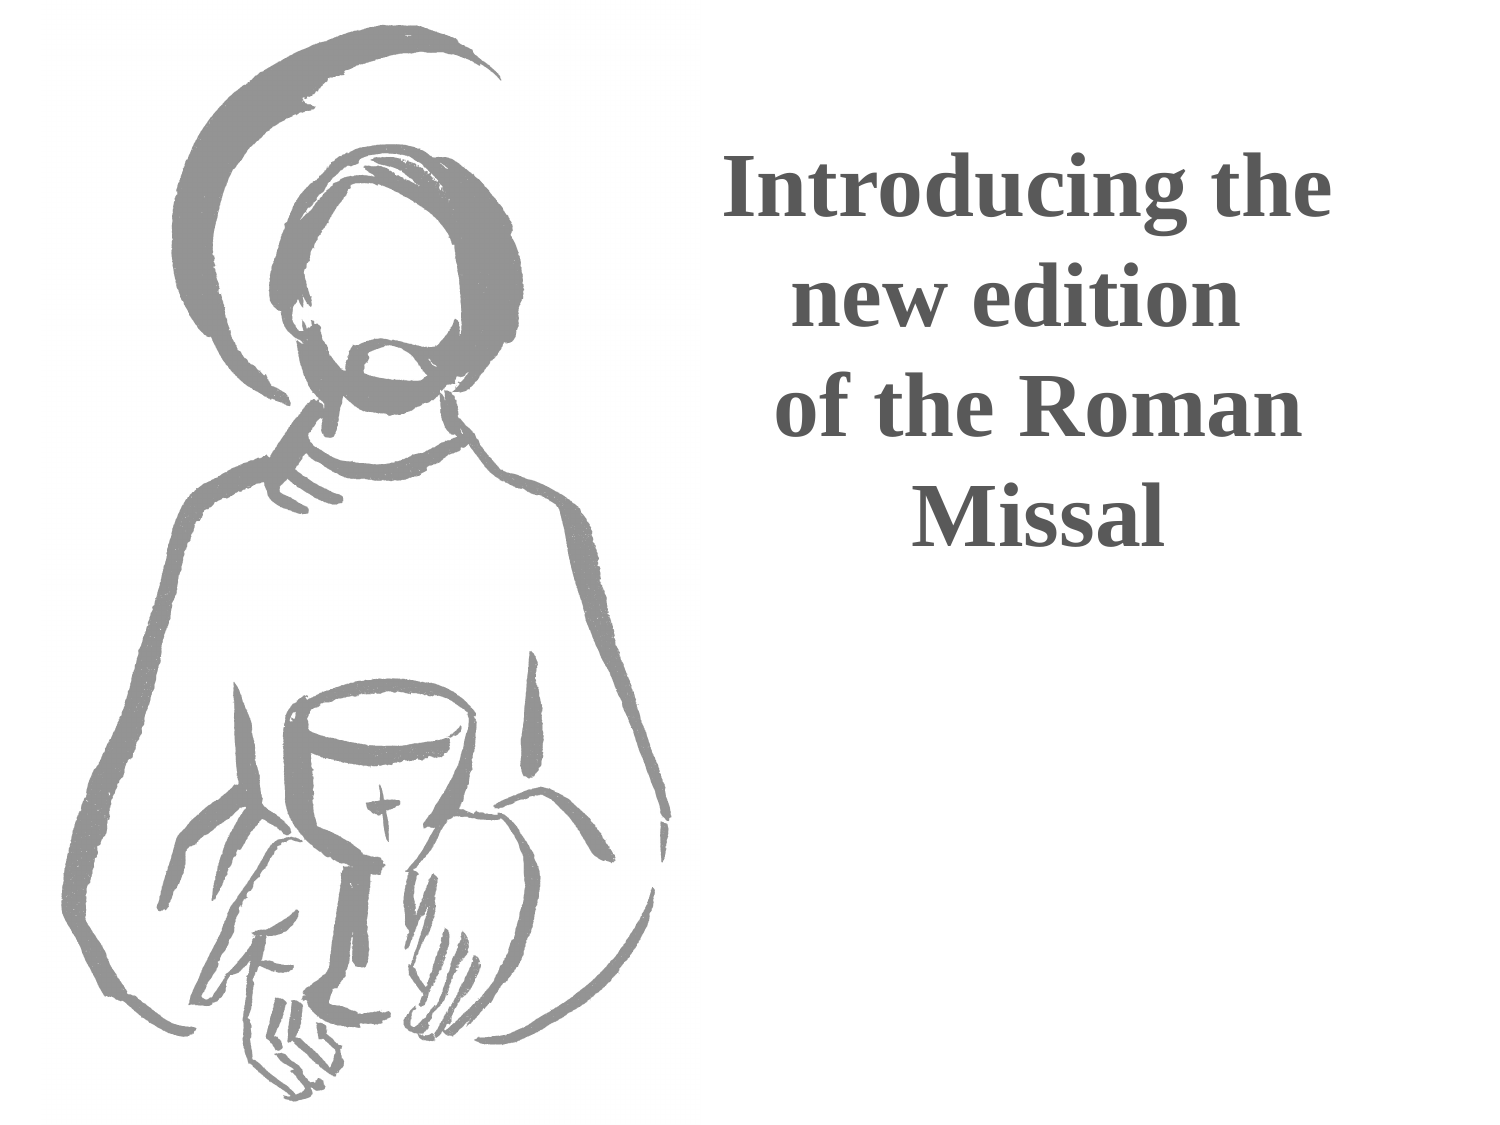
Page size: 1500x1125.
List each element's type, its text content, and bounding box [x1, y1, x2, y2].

picture [41, 0, 701, 1125]
title Introducing the new edition of the Roman Missal [690, 162, 1388, 528]
